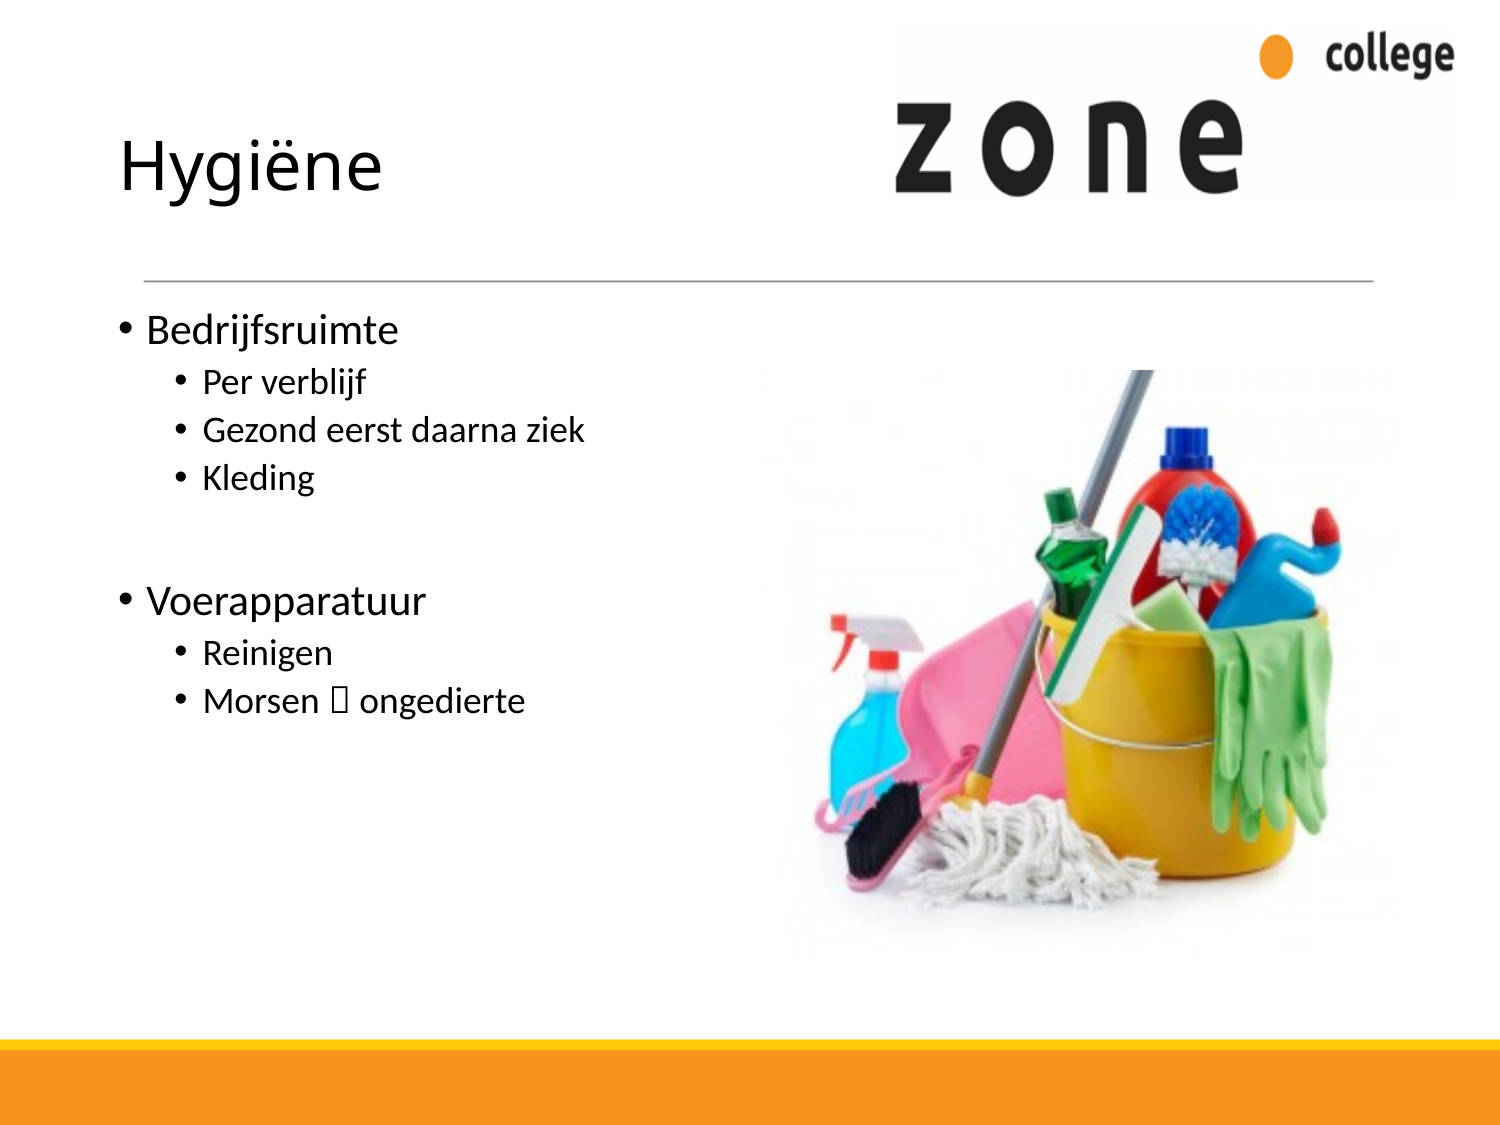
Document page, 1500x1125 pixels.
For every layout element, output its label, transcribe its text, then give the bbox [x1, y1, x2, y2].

list Bedrijfsruimte Per verblijf Gezond eerst daarna ziek Kleding Voerapparatuur Reinigen Morsen  ongedierte [103, 299, 1397, 1014]
title Hygiëne [103, 59, 1397, 278]
picture [0, 0, 1500, 1125]
